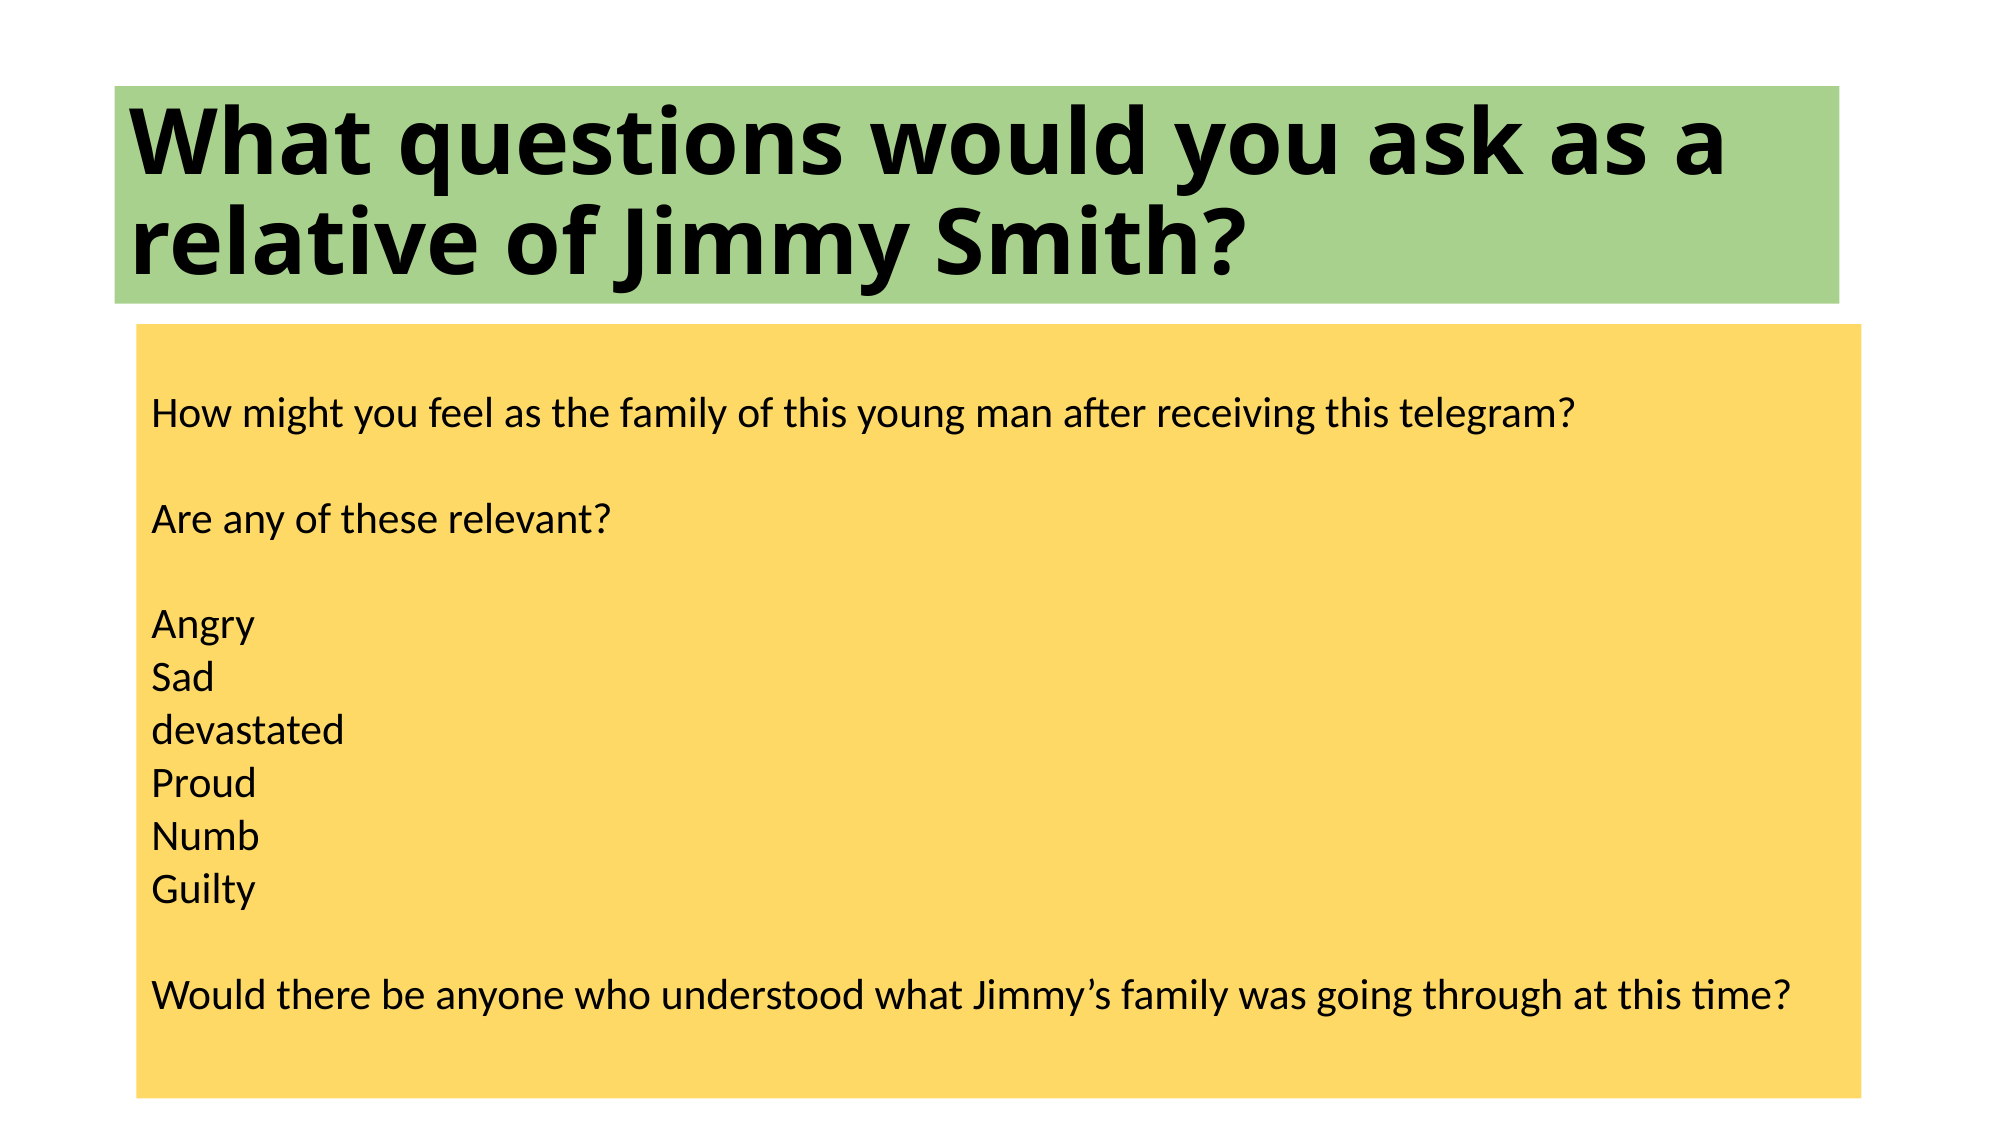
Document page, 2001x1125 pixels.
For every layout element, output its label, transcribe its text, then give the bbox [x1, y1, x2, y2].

list How might you feel as the family of this young man after receiving this telegram? Are any of these relevant? Angry Sad devastated Proud Numb Guilty Would there be anyone who understood what Jimmy’s family was going through at this time? [136, 324, 1862, 1099]
text_box What questions would you ask as a relative of Jimmy Smith? [114, 86, 1840, 304]
